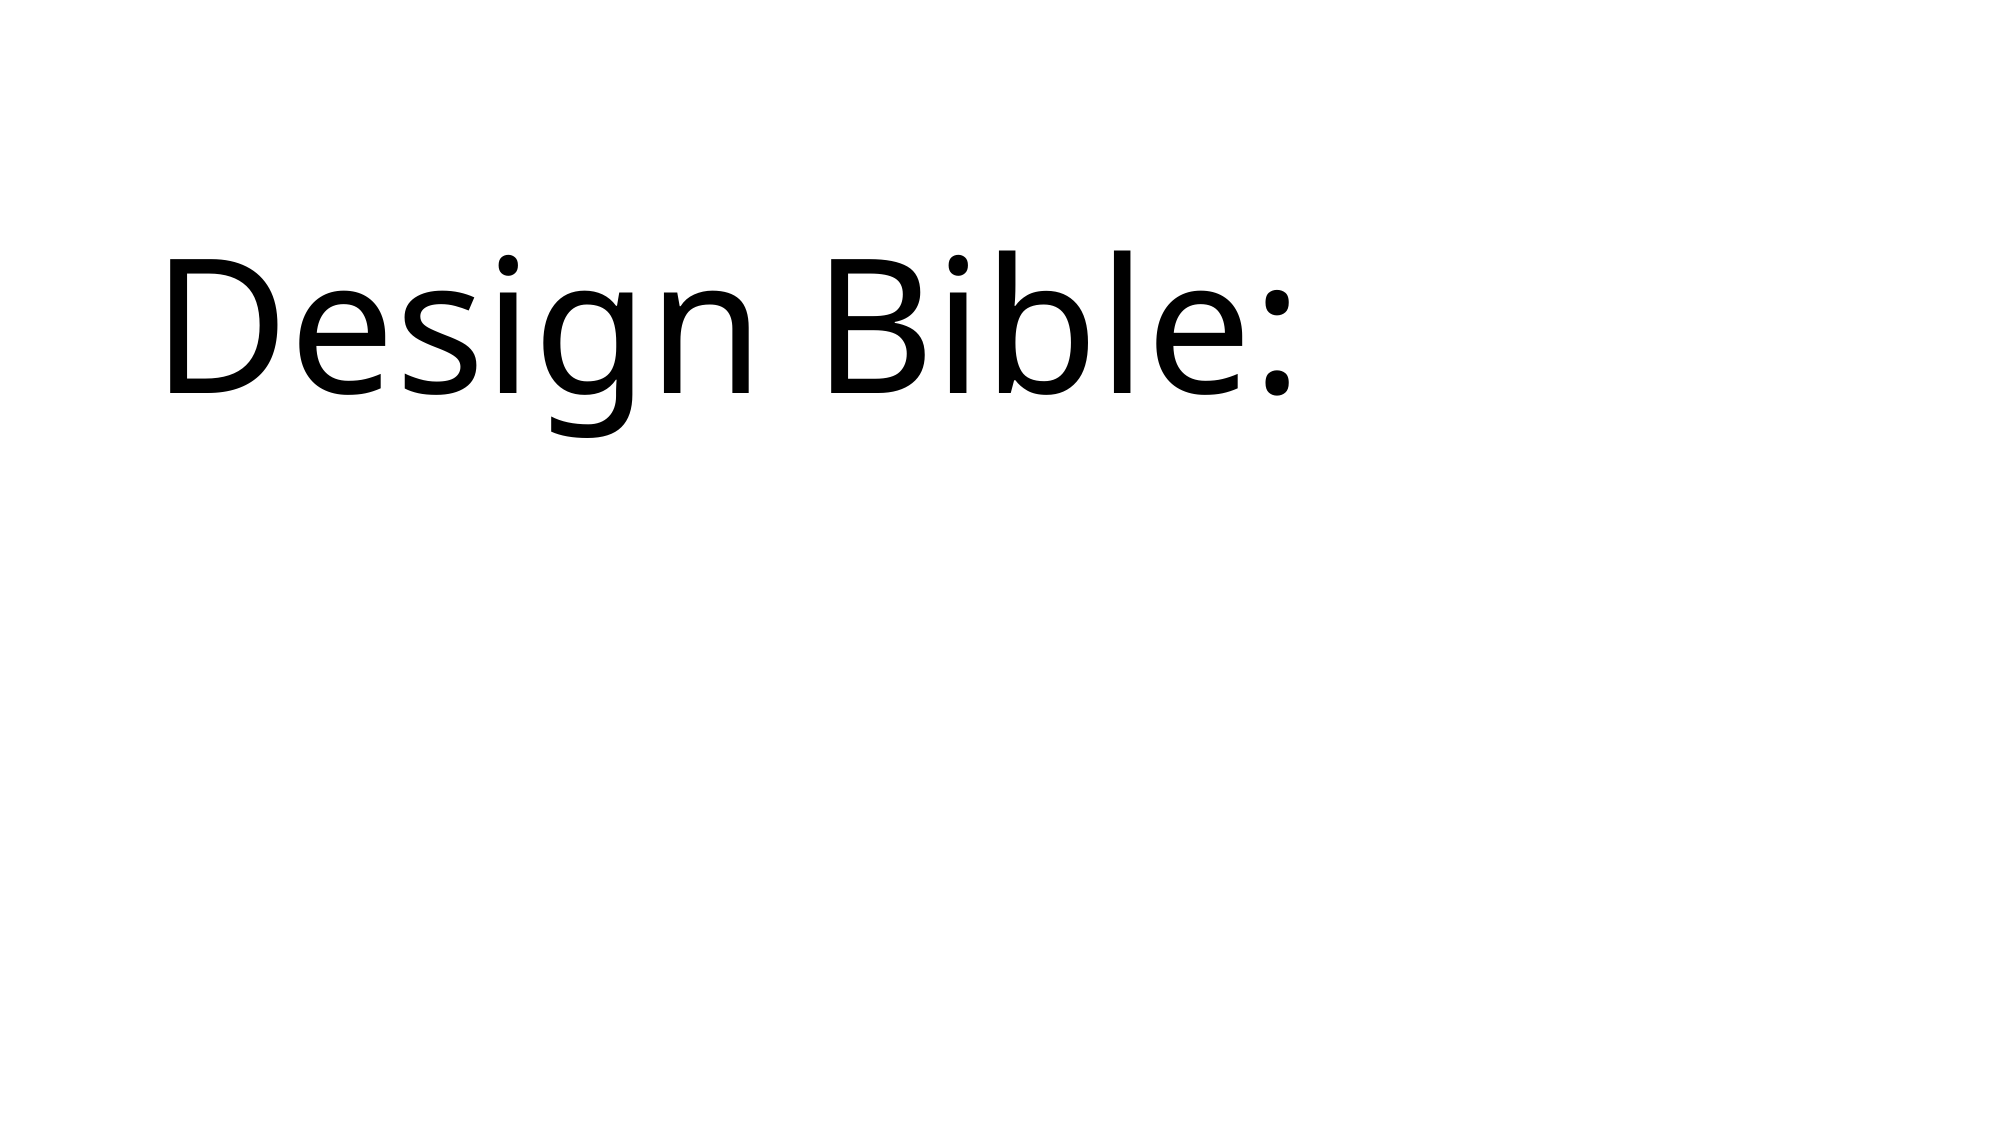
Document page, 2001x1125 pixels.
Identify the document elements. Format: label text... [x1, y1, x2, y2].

title Design Bible: [137, 59, 1863, 607]
